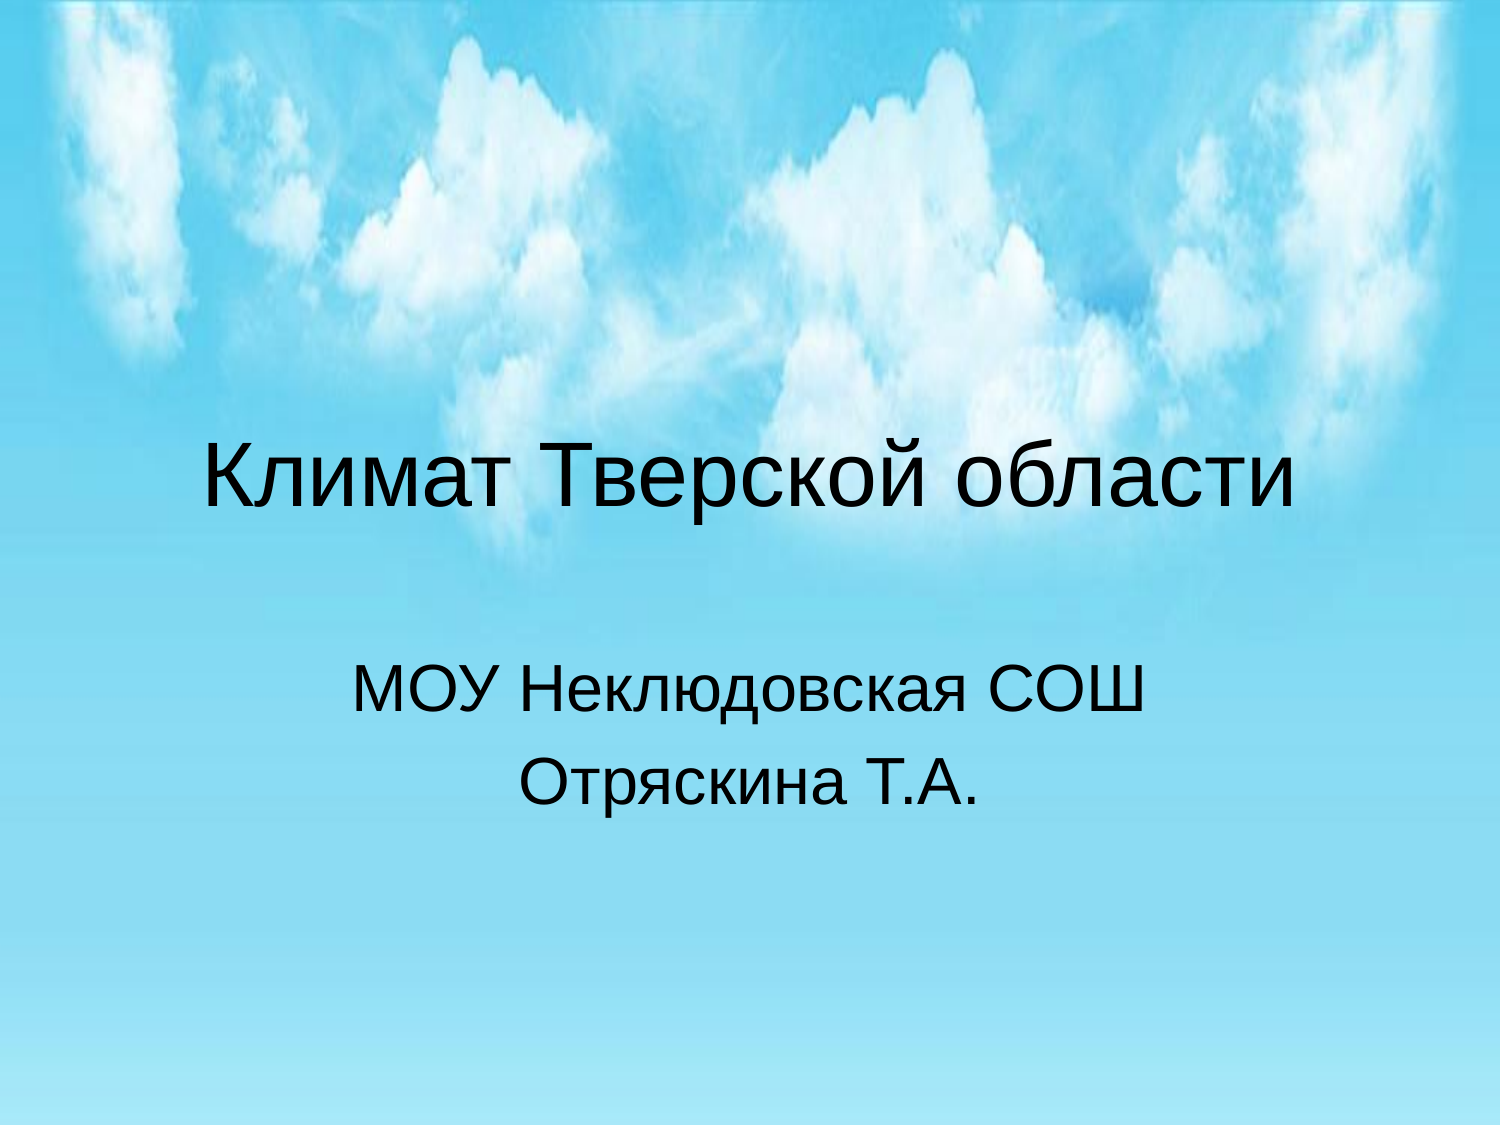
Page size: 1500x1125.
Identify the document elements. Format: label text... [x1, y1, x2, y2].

title Климат Тверской области [112, 349, 1388, 591]
subtitle МОУ Неклюдовская СОШ Отряскина Т.А. [224, 637, 1276, 926]
picture [0, 0, 1500, 1125]
